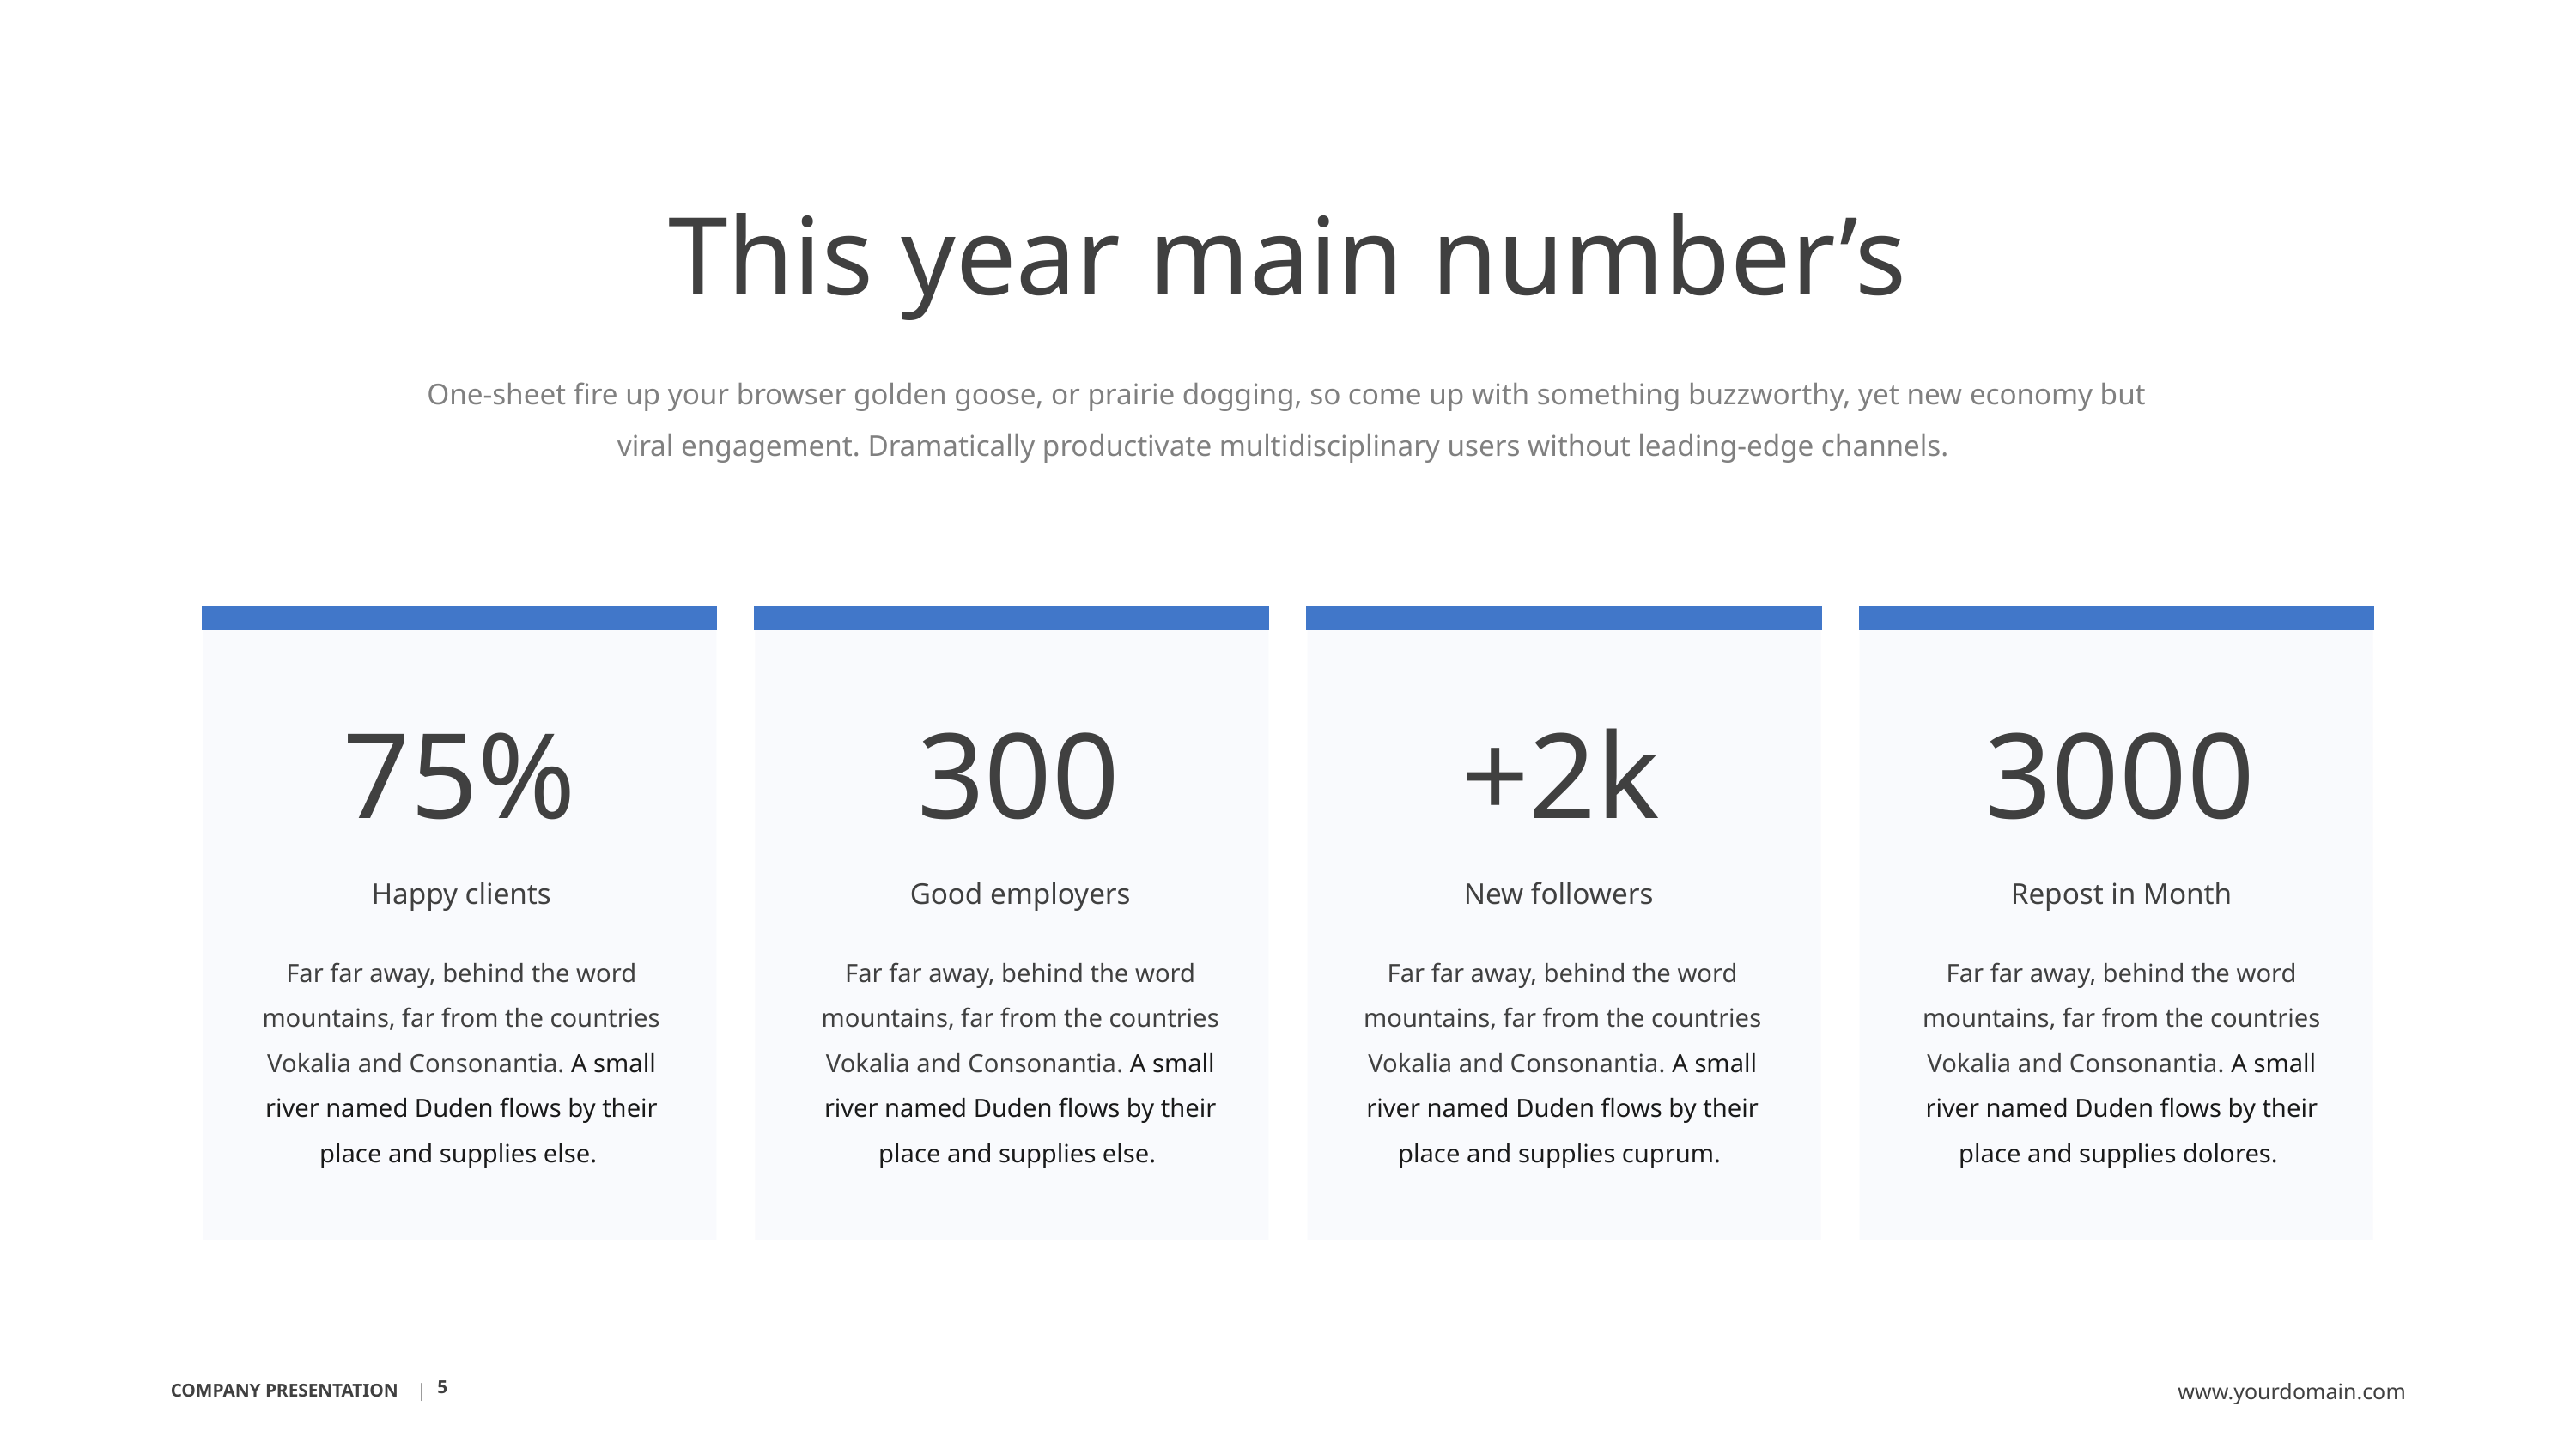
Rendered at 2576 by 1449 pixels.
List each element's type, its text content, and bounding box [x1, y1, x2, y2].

text_box +2k [1310, 736, 1811, 849]
text_box This year main number’s [332, 177, 2244, 323]
text_box [1306, 630, 1822, 1241]
text_box [202, 606, 717, 630]
text_box [1859, 630, 2374, 1241]
text_box New followers Far far away, behind the word mountains, far from the countries Vokalia and Consonantia. A small river named Duden flows by their place and supplies cuprum. [1340, 852, 1786, 1174]
text_box 75% [210, 736, 710, 849]
text_box [754, 606, 1269, 630]
text_box [1859, 606, 2374, 630]
text_box 3000 [1869, 736, 2370, 849]
text_box [1306, 606, 1822, 630]
text_box 300 [769, 736, 1269, 849]
text_box One-sheet fire up your browser golden goose, or prairie dogging, so come up with something buzzworthy, yet new economy but viral engagement. Dramatically productivate multidisciplinary users without leading-edge channels. [397, 353, 2179, 469]
text_box Happy clients Far far away, behind the word mountains, far from the countries Vokalia and Consonantia. A small river named Duden flows by their place and supplies else. [239, 852, 684, 1174]
text_box [754, 630, 1269, 1241]
text_box Repost in Month Far far away, behind the word mountains, far from the countries Vokalia and Consonantia. A small river named Duden flows by their place and supplies dolores. [1899, 852, 2345, 1174]
text_box Good employers Far far away, behind the word mountains, far from the countries Vokalia and Consonantia. A small river named Duden flows by their place and supplies else. [798, 852, 1243, 1174]
text_box [202, 630, 717, 1241]
